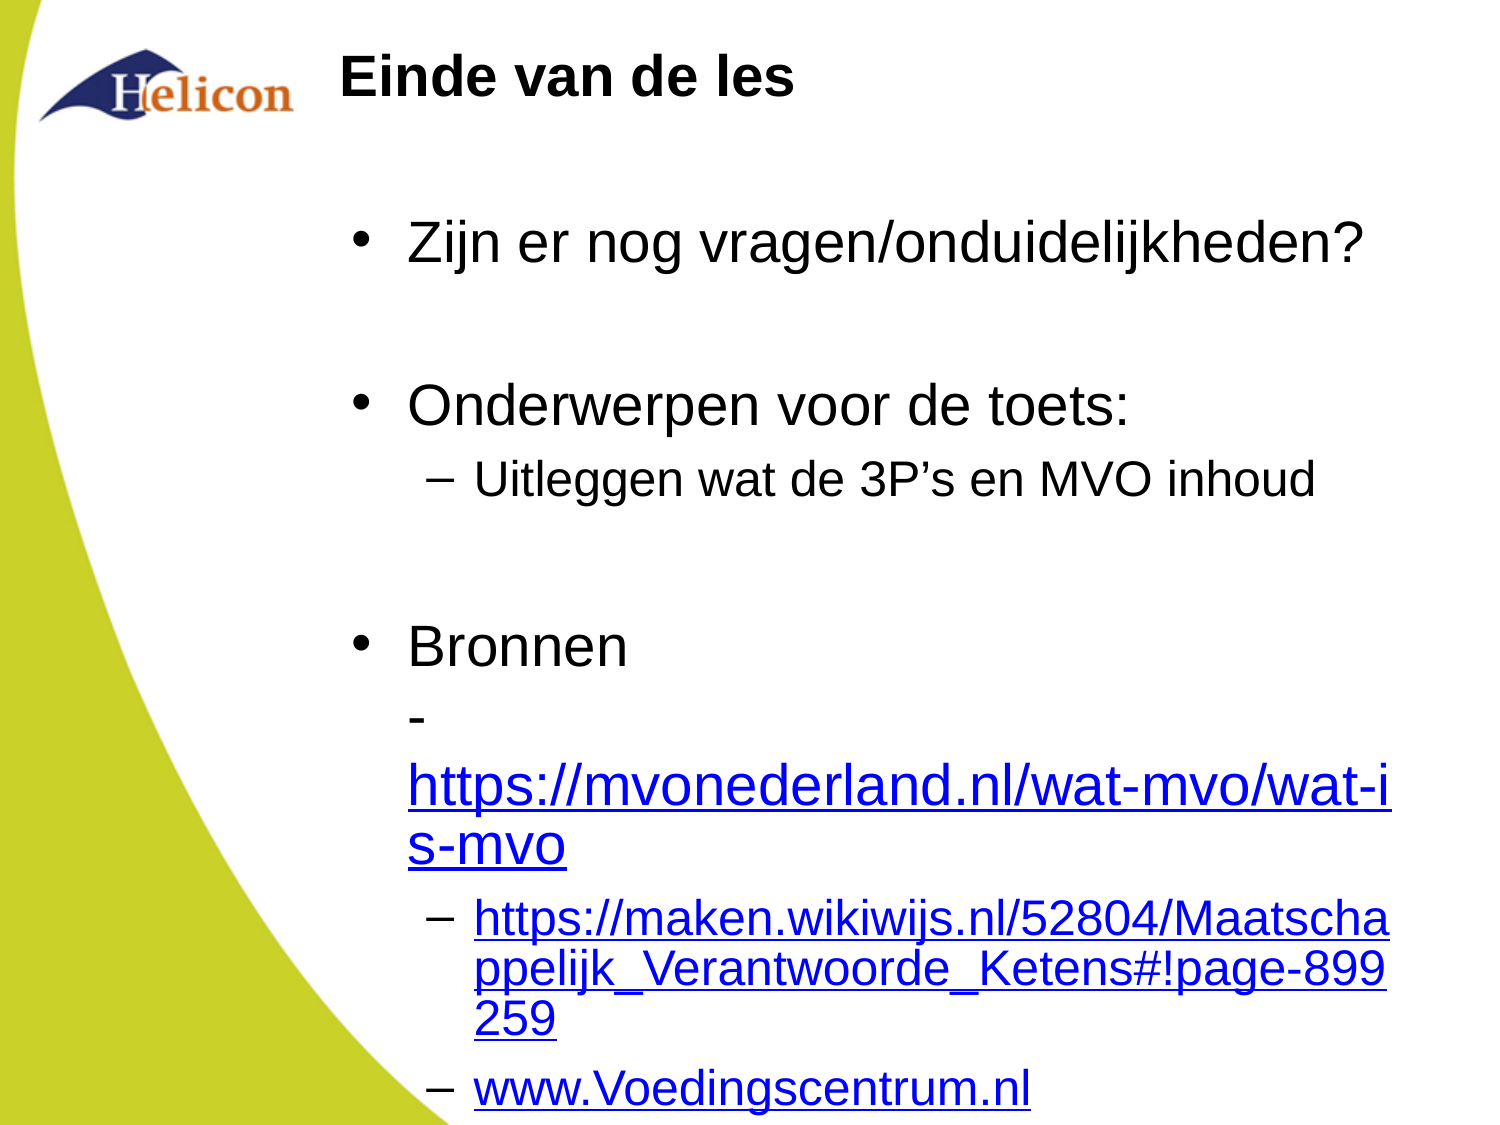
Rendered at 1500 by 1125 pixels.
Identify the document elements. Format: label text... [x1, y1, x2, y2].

list Zijn er nog vragen/onduidelijkheden? Onderwerpen voor de toets: Uitleggen wat de 3P’s en MVO inhoud Bronnen - https://mvonederland.nl/wat-mvo/wat-is-mvo https://maken.wikiwijs.nl/52804/Maatschappelijk_Verantwoorde_Ketens#!page-899259 www.Voedingscentrum.nl [336, 196, 1425, 1005]
title Einde van de les [324, 54, 1415, 161]
picture [0, 0, 1500, 1125]
